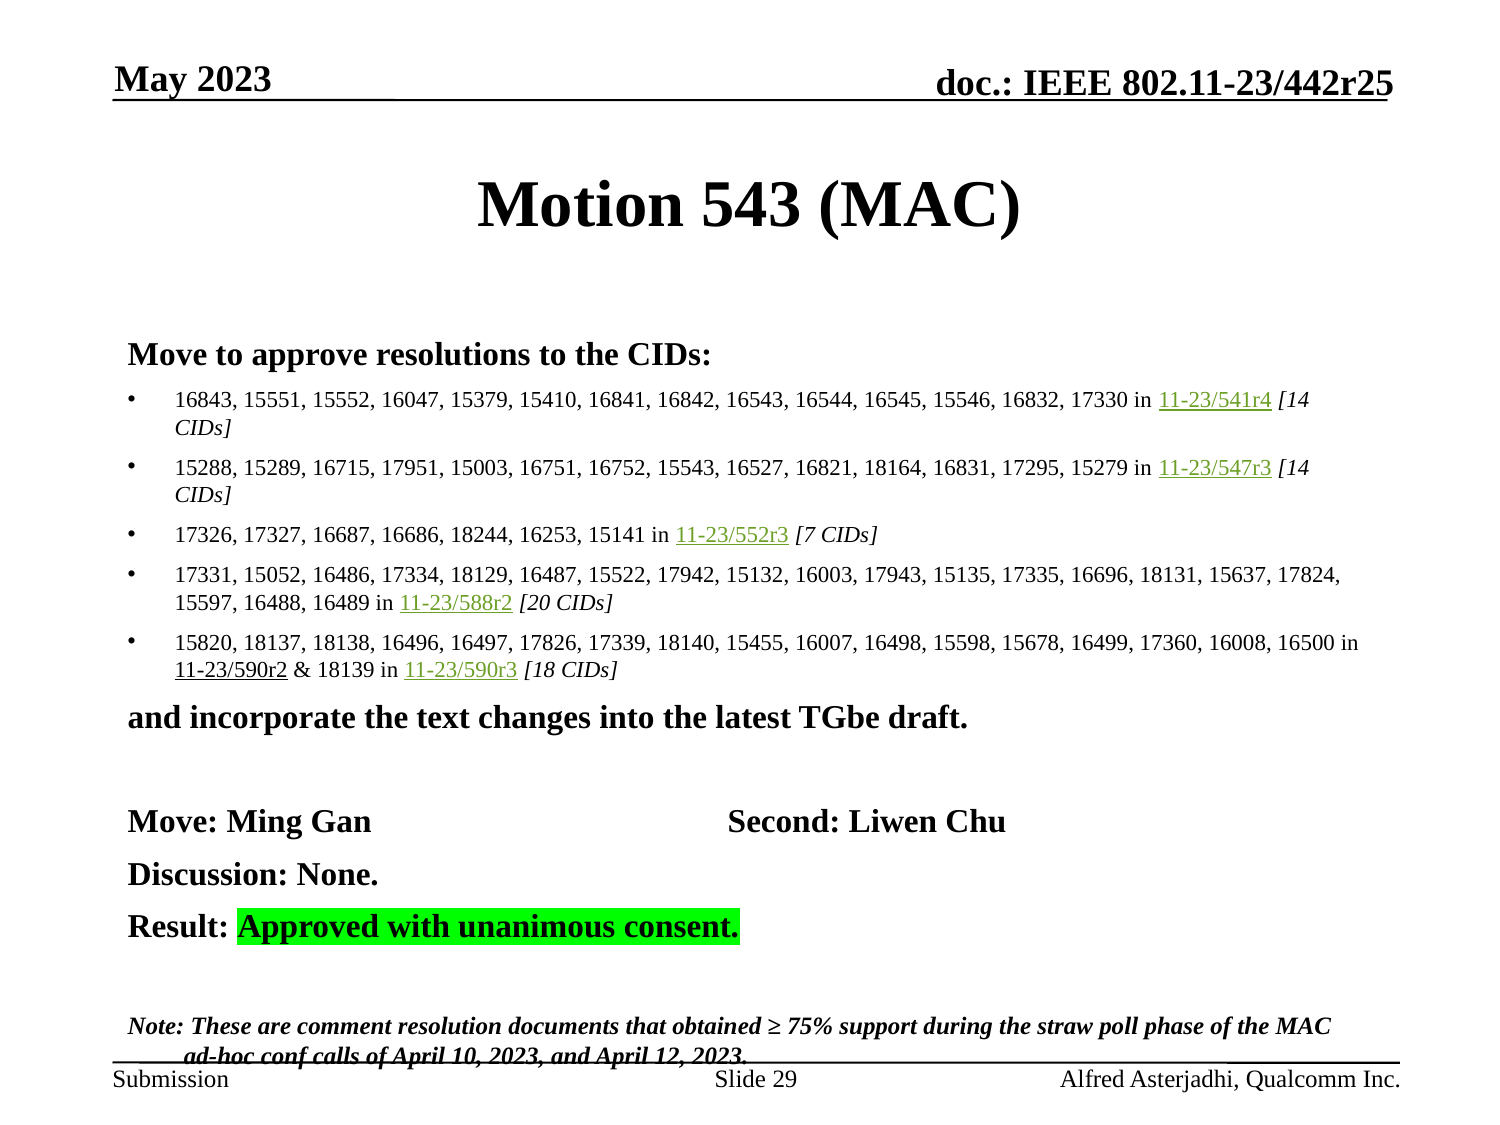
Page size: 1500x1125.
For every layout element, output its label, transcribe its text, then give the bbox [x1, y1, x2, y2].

title Motion 543 (MAC) [112, 112, 1388, 288]
list Move to approve resolutions to the CIDs: 16843, 15551, 15552, 16047, 15379, 15410, 16841, 16842, 16543, 16544, 16545, 15546, 16832, 17330 in 11-23/541r4 [14 CIDs] 15288, 15289, 16715, 17951, 15003, 16751, 16752, 15543, 16527, 16821, 18164, 16831, 17295, 15279 in 11-23/547r3 [14 CIDs] 17326, 17327, 16687, 16686, 18244, 16253, 15141 in 11-23/552r3 [7 CIDs] 17331, 15052, 16486, 17334, 18129, 16487, 15522, 17942, 15132, 16003, 17943, 15135, 17335, 16696, 18131, 15637, 17824, 15597, 16488, 16489 in 11-23/588r2 [20 CIDs] 15820, 18137, 18138, 16496, 16497, 17826, 17339, 18140, 15455, 16007, 16498, 15598, 15678, 16499, 17360, 16008, 16500 in 11-23/590r2 & 18139 in 11-23/590r3 [18 CIDs] and incorporate the text changes into the latest TGbe draft. Move: Ming Gan Second: Liwen Chu Discussion: None. Result: Approved with unanimous consent. Note: These are comment resolution documents that obtained ≥ 75% support during the straw poll phase of the MAC ad-hoc conf calls of April 10, 2023, and April 12, 2023. [112, 324, 1388, 1063]
footer Alfred Asterjadhi, Qualcomm Inc. [878, 1061, 1402, 1093]
slide_number Slide 29 [712, 1061, 800, 1123]
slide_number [114, 54, 423, 100]
